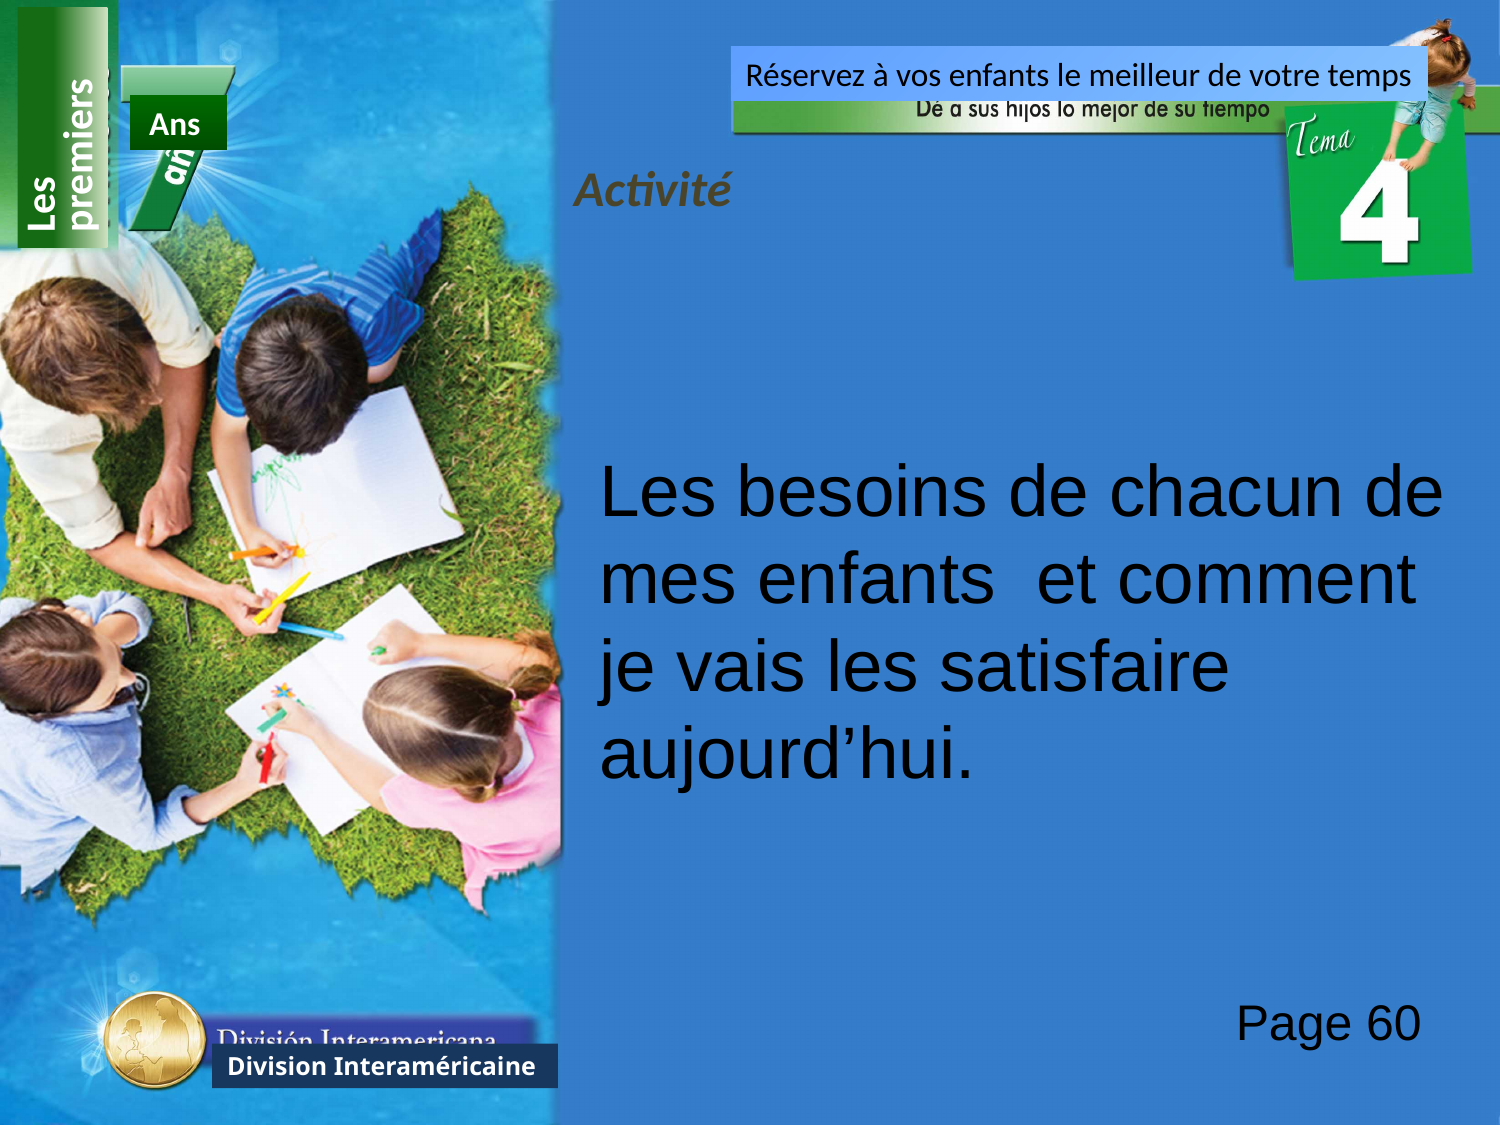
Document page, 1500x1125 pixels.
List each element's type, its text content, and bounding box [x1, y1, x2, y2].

text_box Page 60 [1128, 982, 1437, 1058]
text_box Division Interaméricaine [212, 1043, 558, 1089]
text_box Activité [559, 148, 747, 224]
text_box Les besoins de chacun de mes enfants et comment je vais les satisfaire aujourd’hui. [584, 435, 1471, 801]
picture [0, 0, 1500, 1125]
text_box Les premiers [17, 7, 108, 248]
text_box Ans [130, 95, 227, 150]
text_box Réservez à vos enfants le meilleur de votre temps [730, 46, 1428, 101]
